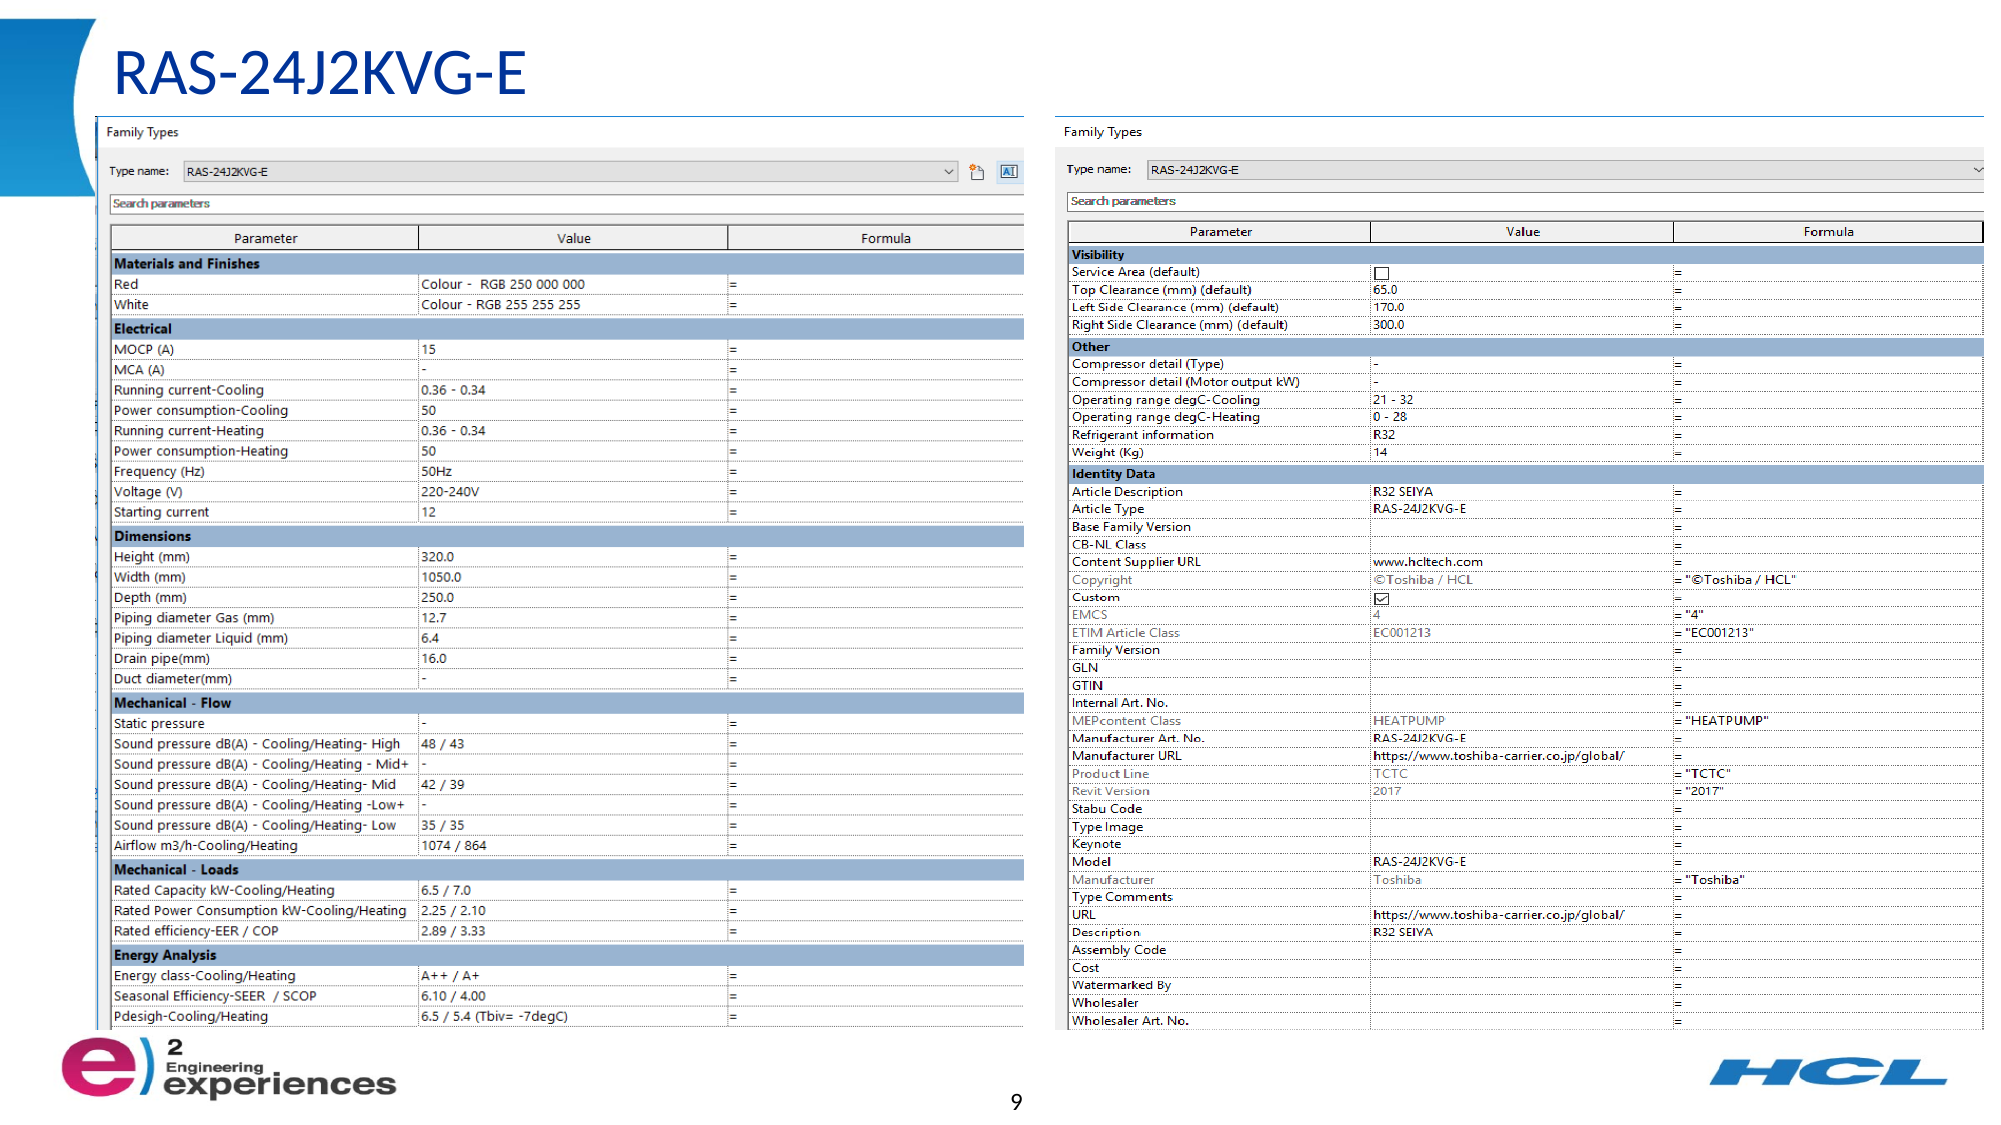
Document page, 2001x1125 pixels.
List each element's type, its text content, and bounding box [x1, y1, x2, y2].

picture [0, 0, 2000, 1125]
text_box RAS-24J2KVG-E [98, 20, 544, 114]
